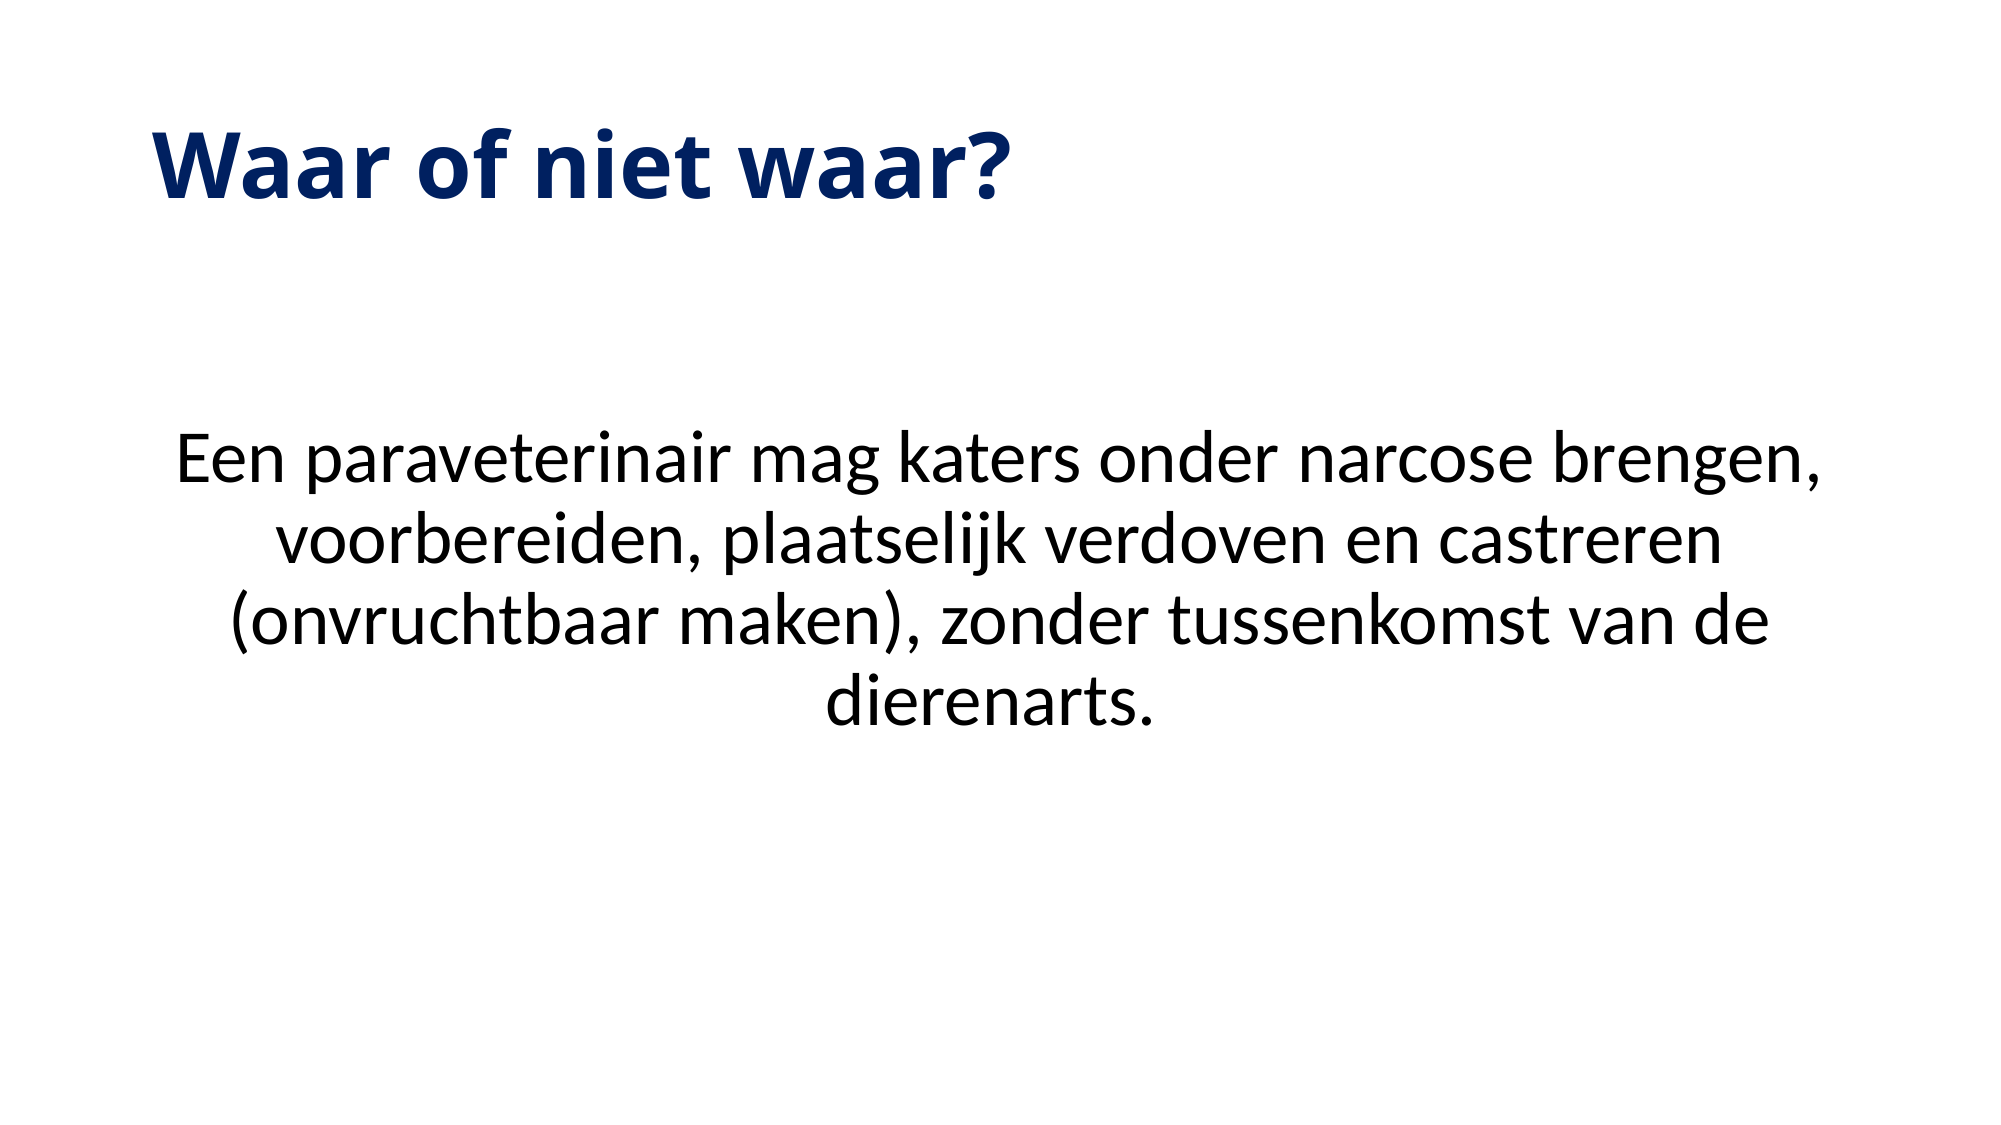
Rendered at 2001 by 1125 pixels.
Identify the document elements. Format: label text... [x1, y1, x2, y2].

list Een paraveterinair mag katers onder narcose brengen, voorbereiden, plaatselijk verdoven en castreren (onvruchtbaar maken), zonder tussenkomst van de dierenarts. [137, 299, 1863, 1014]
title Waar of niet waar? [137, 59, 1863, 278]
